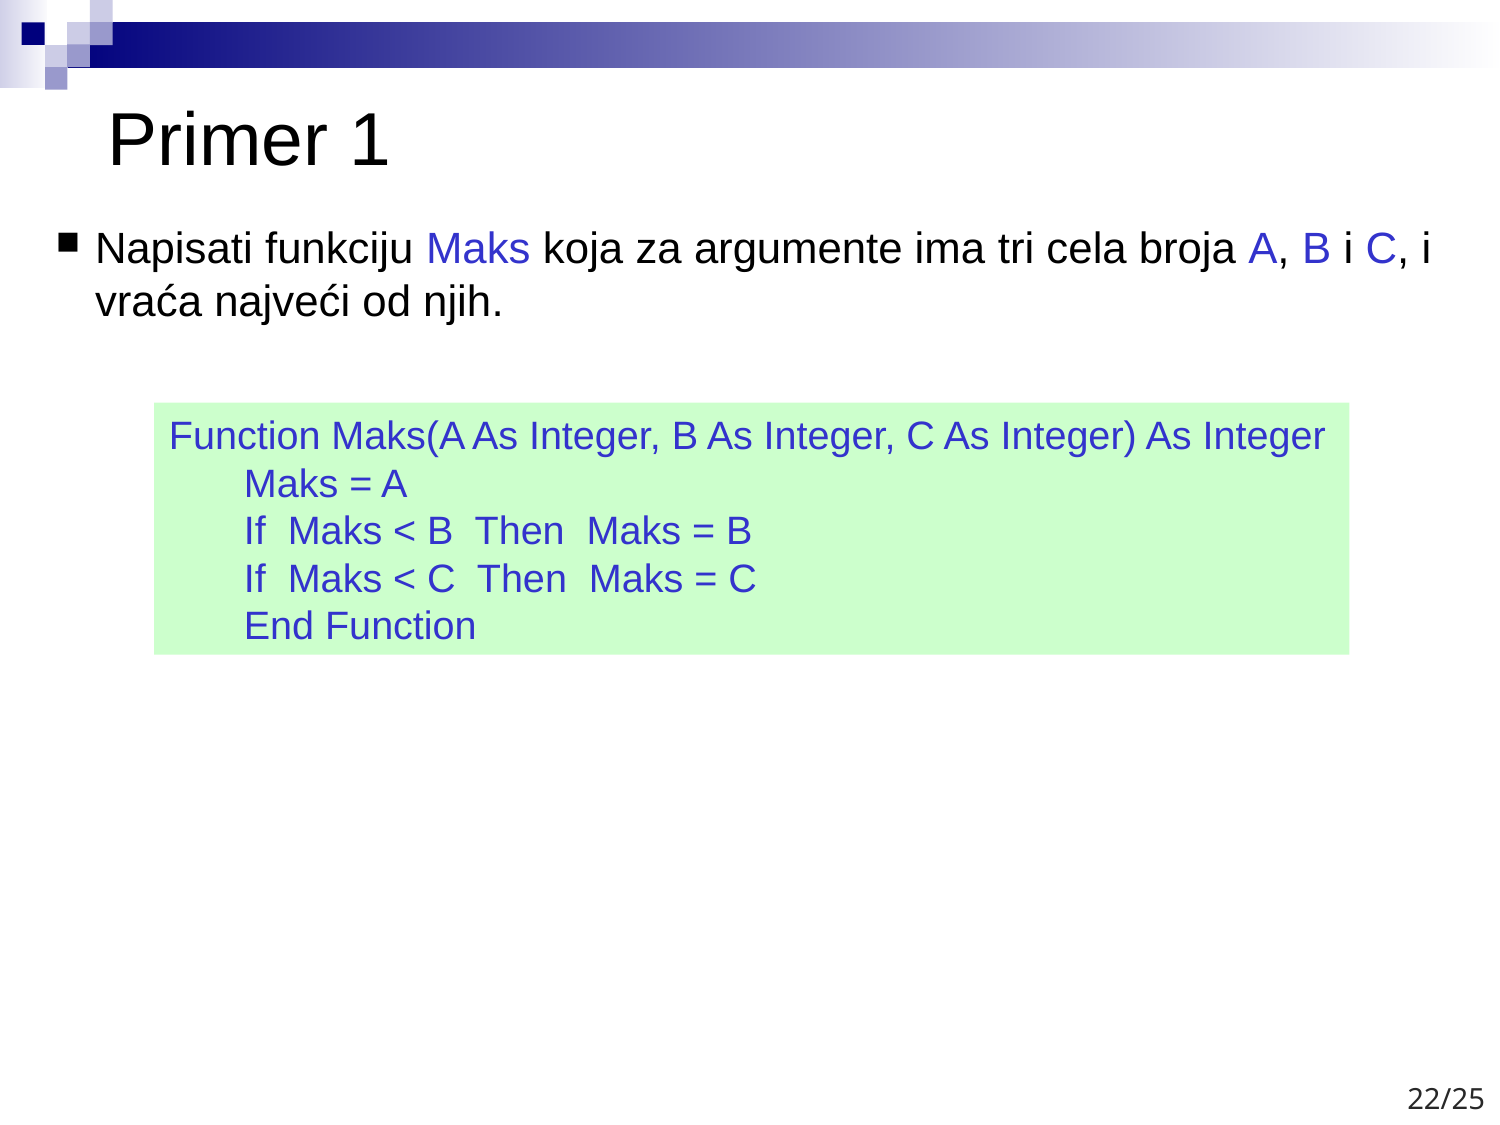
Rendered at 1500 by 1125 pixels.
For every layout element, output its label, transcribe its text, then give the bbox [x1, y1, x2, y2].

text_box 22/25 [1374, 1072, 1500, 1123]
text_box Function Maks(A As Integer, B As Integer, C As Integer) As Integer Maks = A If Maks < B Then Maks = B If Maks < C Then Maks = C End Function [154, 402, 1350, 655]
title Primer 1 [92, 75, 411, 197]
list Napisati funkciju Maks koja za argumente ima tri cela broja A, B i C, i vraća najveći od njih. [46, 212, 1462, 340]
